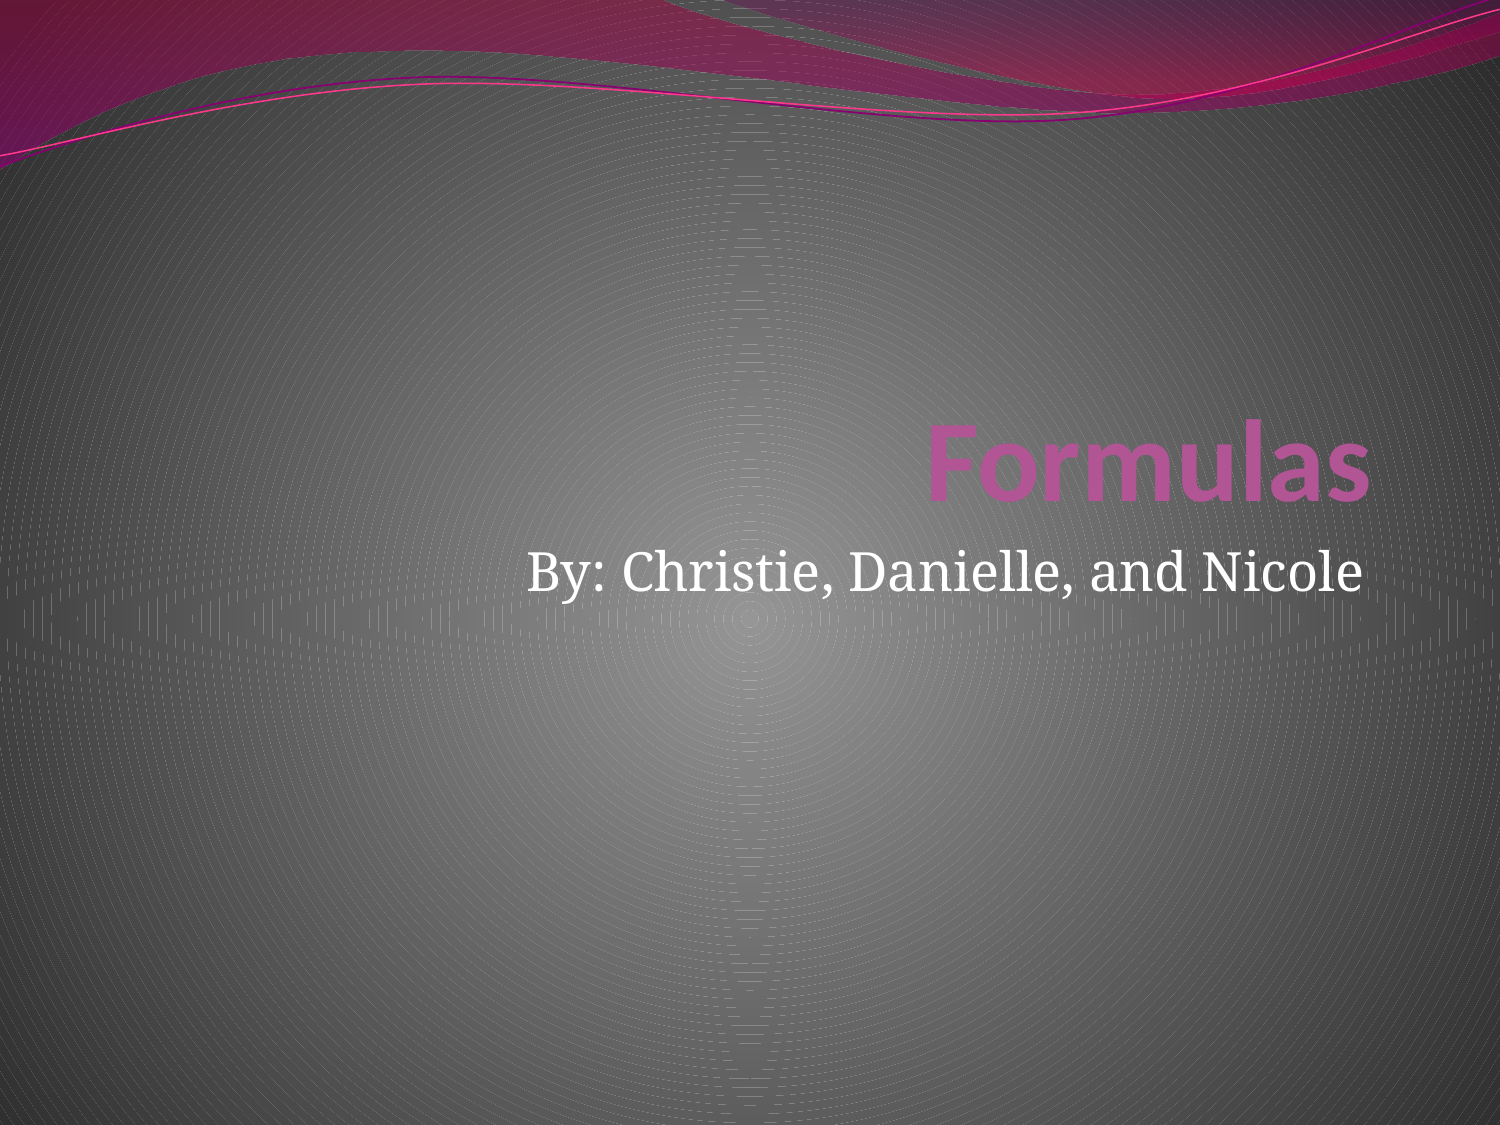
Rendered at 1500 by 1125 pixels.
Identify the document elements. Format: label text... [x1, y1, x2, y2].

title Formulas [87, 224, 1376, 525]
subtitle By: Christie, Danielle, and Nicole [87, 529, 1376, 818]
